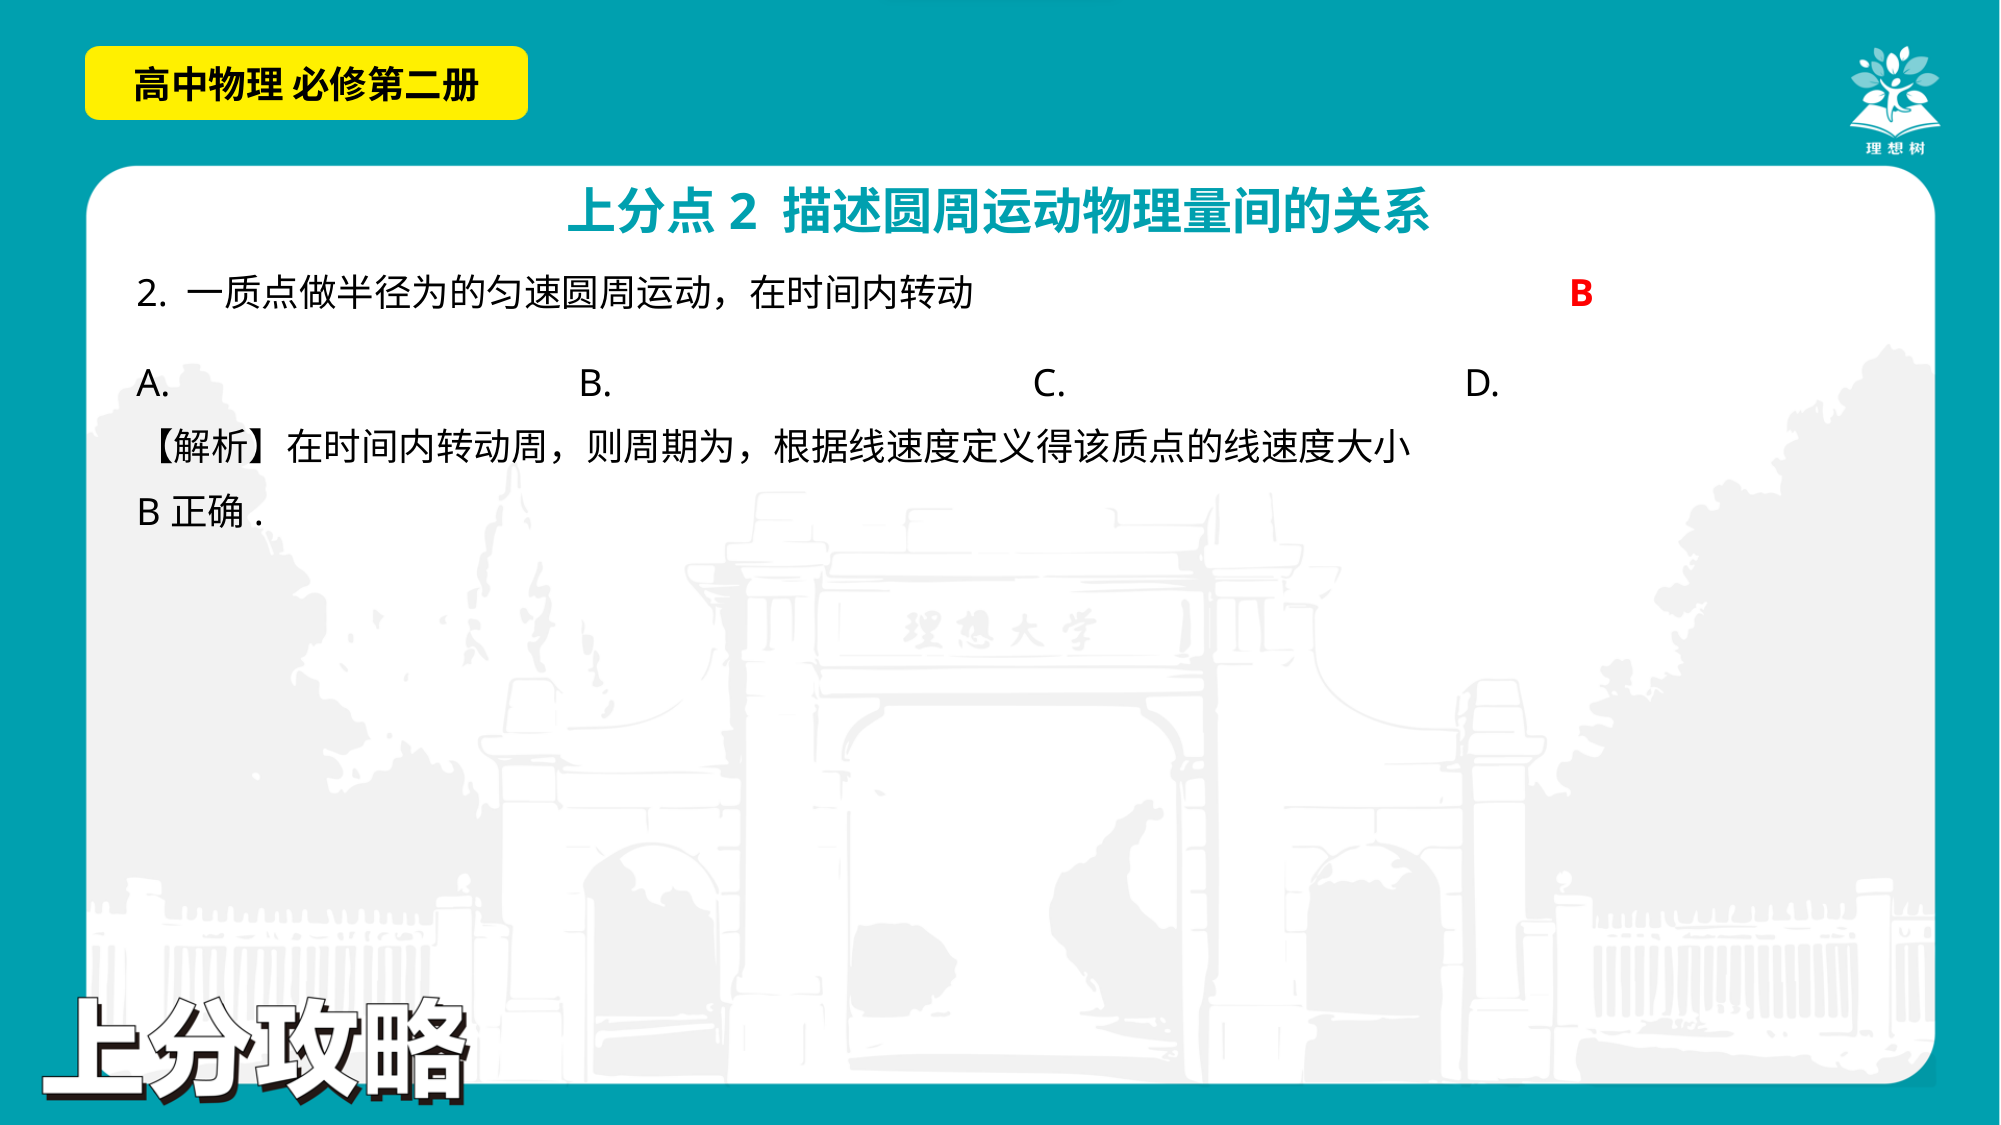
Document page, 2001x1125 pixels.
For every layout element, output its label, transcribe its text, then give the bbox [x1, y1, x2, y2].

text_box B [1554, 246, 1609, 307]
picture [0, 0, 2000, 1125]
